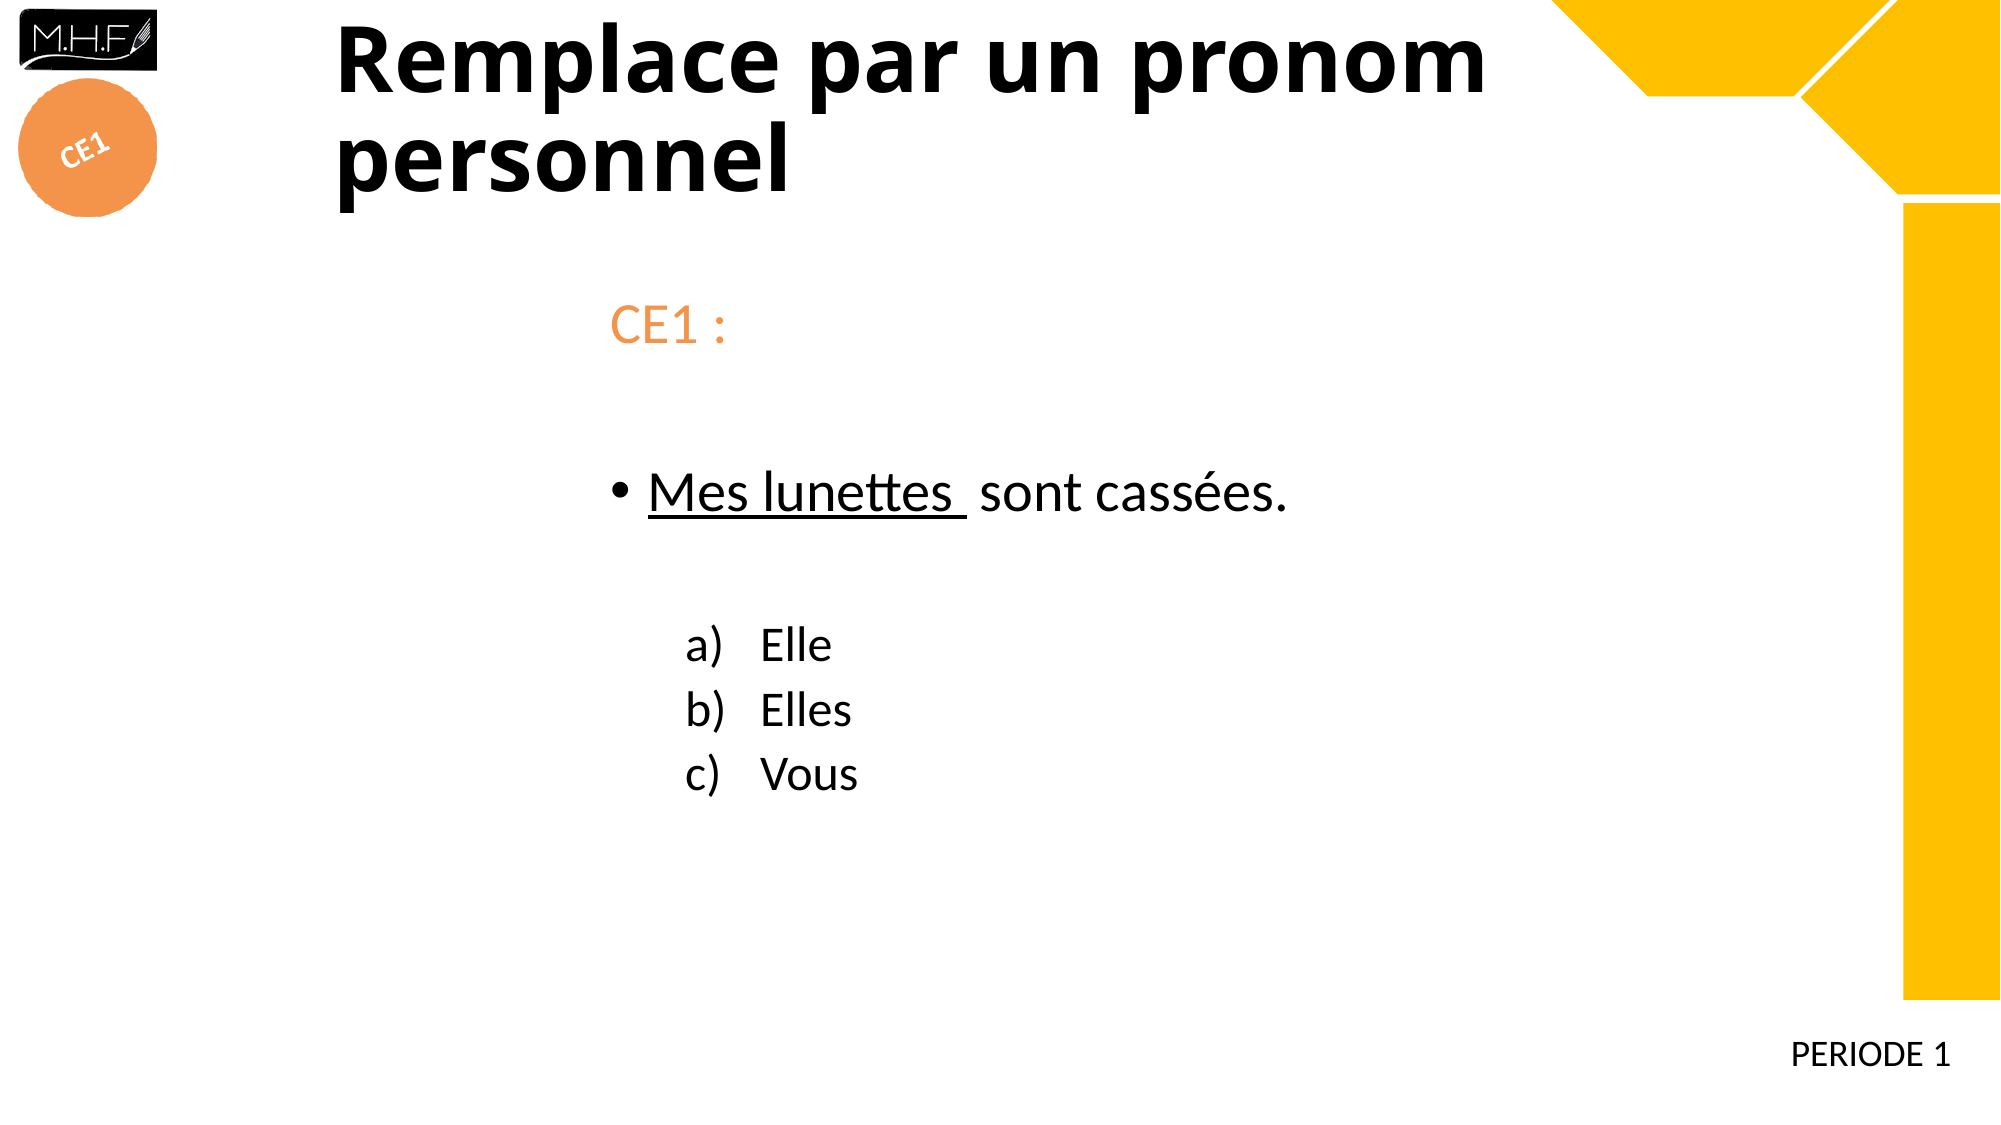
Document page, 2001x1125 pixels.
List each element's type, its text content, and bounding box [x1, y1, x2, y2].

text_box [1799, 0, 2000, 196]
text_box [1549, 0, 1892, 98]
text_box [1902, 202, 2000, 1001]
picture [16, 7, 157, 74]
picture [18, 78, 157, 218]
list CE1 : Mes lunettes sont cassées. Elle Elles Vous [595, 286, 1405, 1000]
title Remplace par un pronom personnel [318, 3, 1865, 221]
text_box PERIODE 1 [1362, 1021, 1967, 1125]
